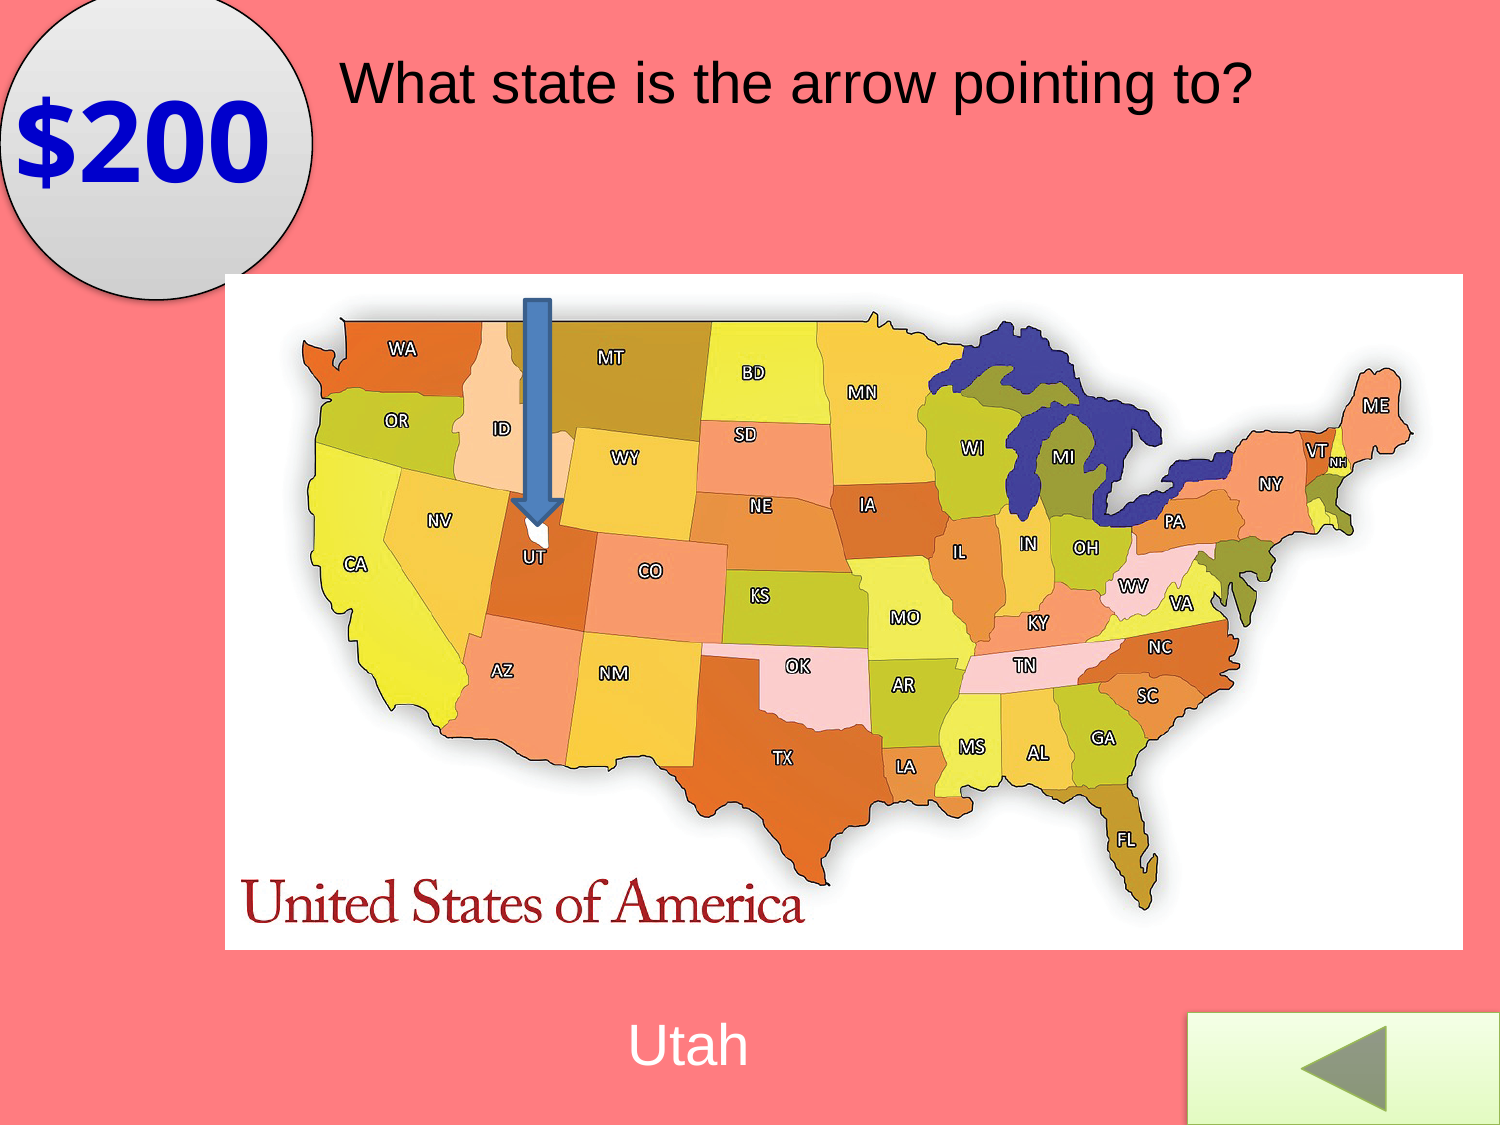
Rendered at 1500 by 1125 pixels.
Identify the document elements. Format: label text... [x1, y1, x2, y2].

picture [224, 274, 1463, 951]
text_box [1187, 1012, 1500, 1125]
text_box Utah [612, 999, 888, 1085]
text_box What state is the arrow pointing to? [324, 37, 1500, 123]
text_box $200 [0, 62, 1425, 213]
text_box [22, 0, 291, 62]
text_box [15, 213, 298, 301]
